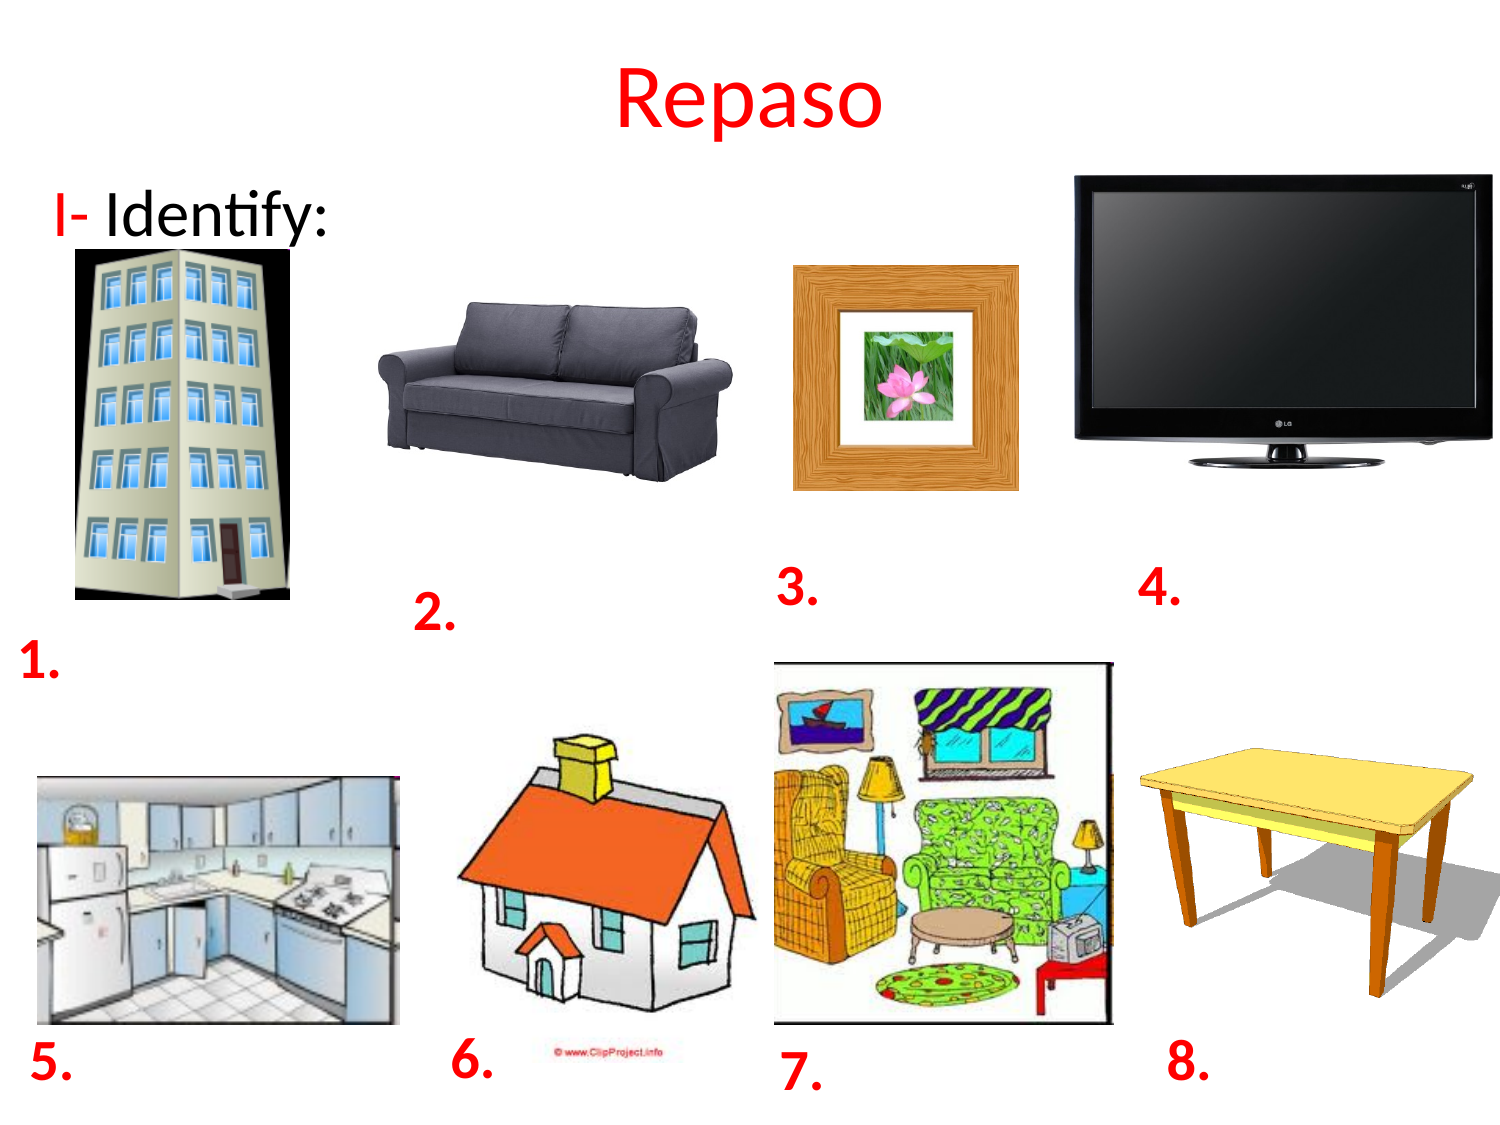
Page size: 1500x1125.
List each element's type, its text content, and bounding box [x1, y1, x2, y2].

text_box 6. [435, 1069, 511, 1098]
title Repaso [75, 12, 1425, 162]
text_box 4. [1123, 539, 1198, 625]
text_box 8. [1151, 1014, 1227, 1100]
text_box 2. [398, 585, 473, 650]
text_box 3. [760, 539, 836, 625]
picture [74, 249, 290, 601]
picture [1074, 174, 1494, 469]
picture [1136, 740, 1500, 1001]
picture [37, 776, 401, 1026]
picture [437, 662, 1115, 1063]
text_box 7. [764, 1033, 840, 1110]
text_box 1. [2, 612, 77, 698]
picture [793, 265, 1019, 492]
list I- Identify: [37, 162, 1463, 1075]
text_box 5. [14, 1014, 90, 1100]
picture [370, 207, 740, 577]
